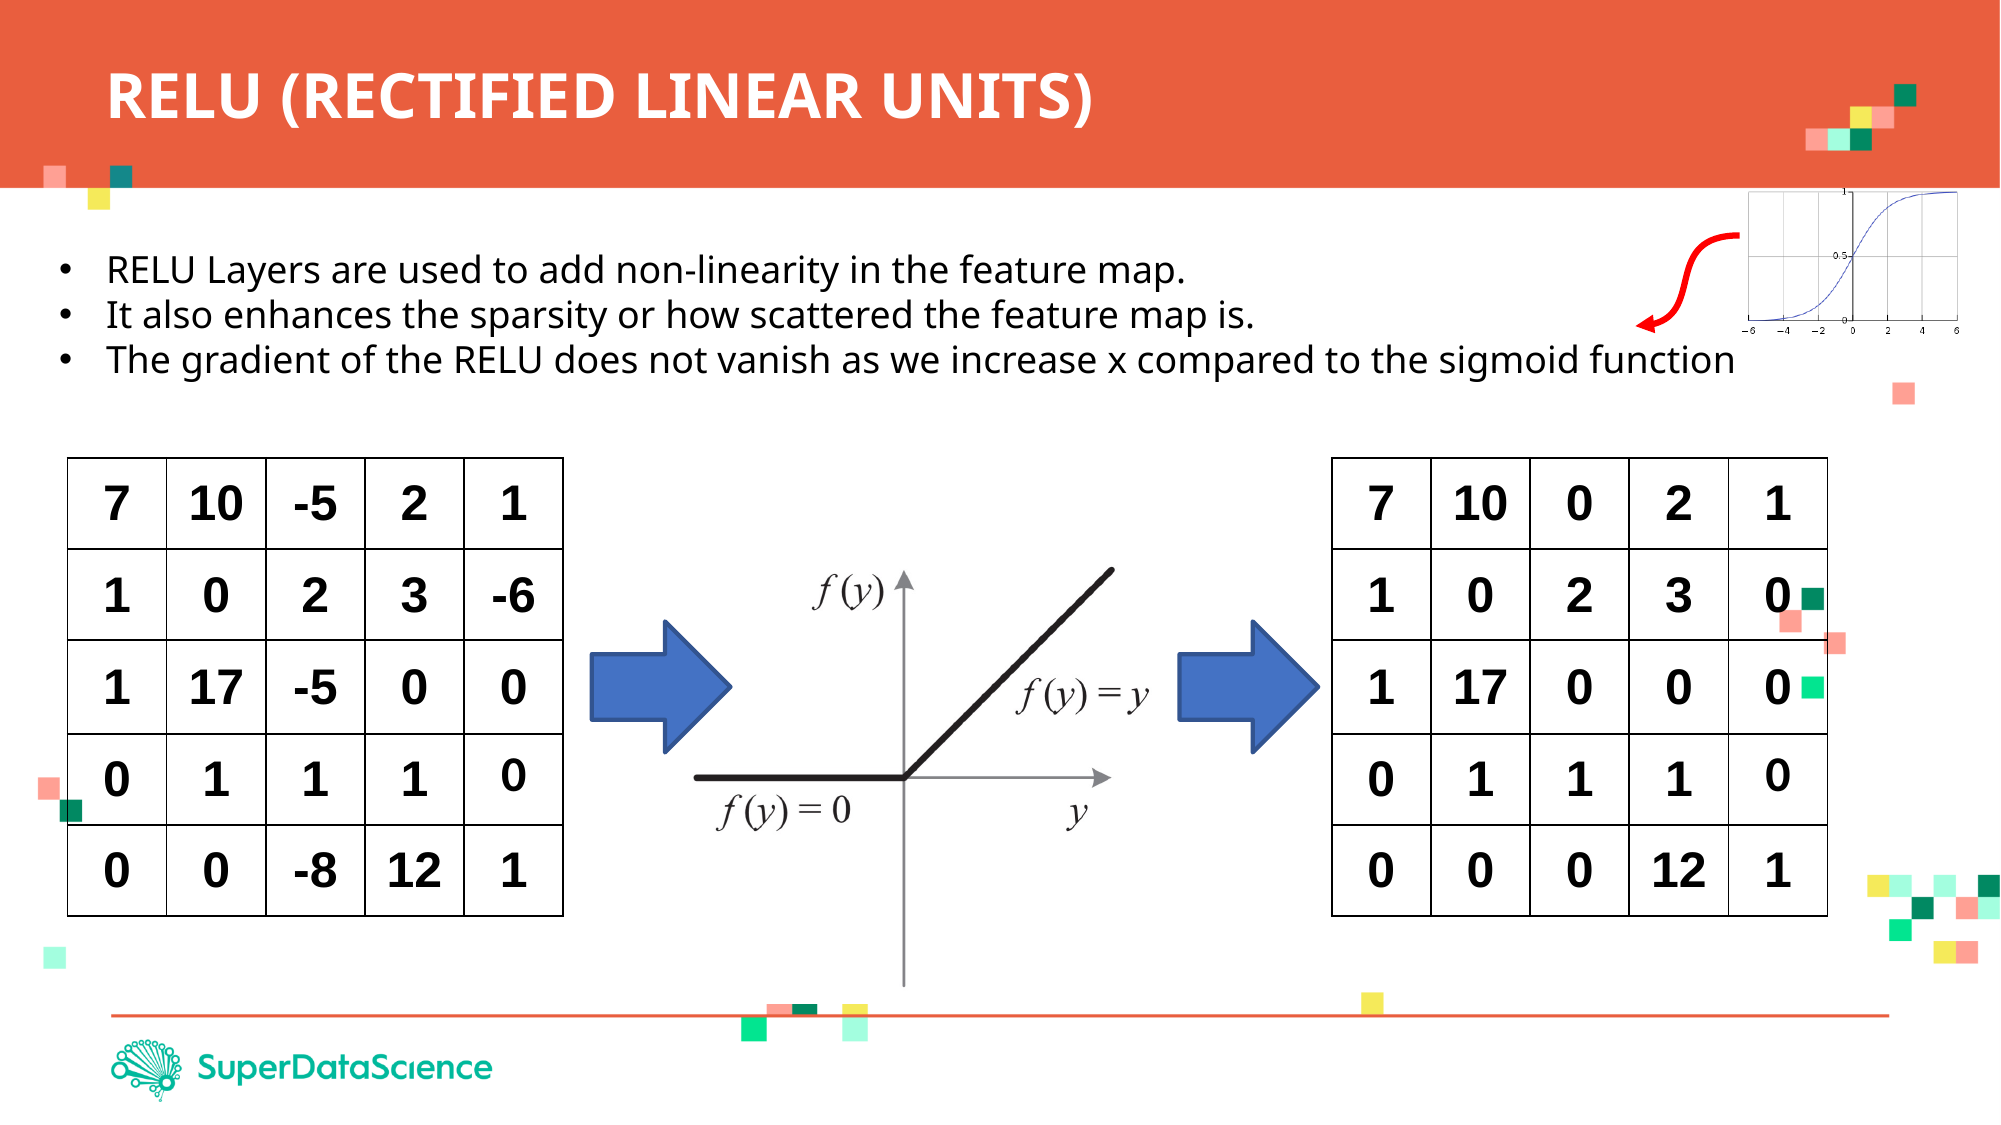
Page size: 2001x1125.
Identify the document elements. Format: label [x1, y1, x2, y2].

picture [0, 0, 2000, 1125]
text_box [1635, 235, 1740, 327]
